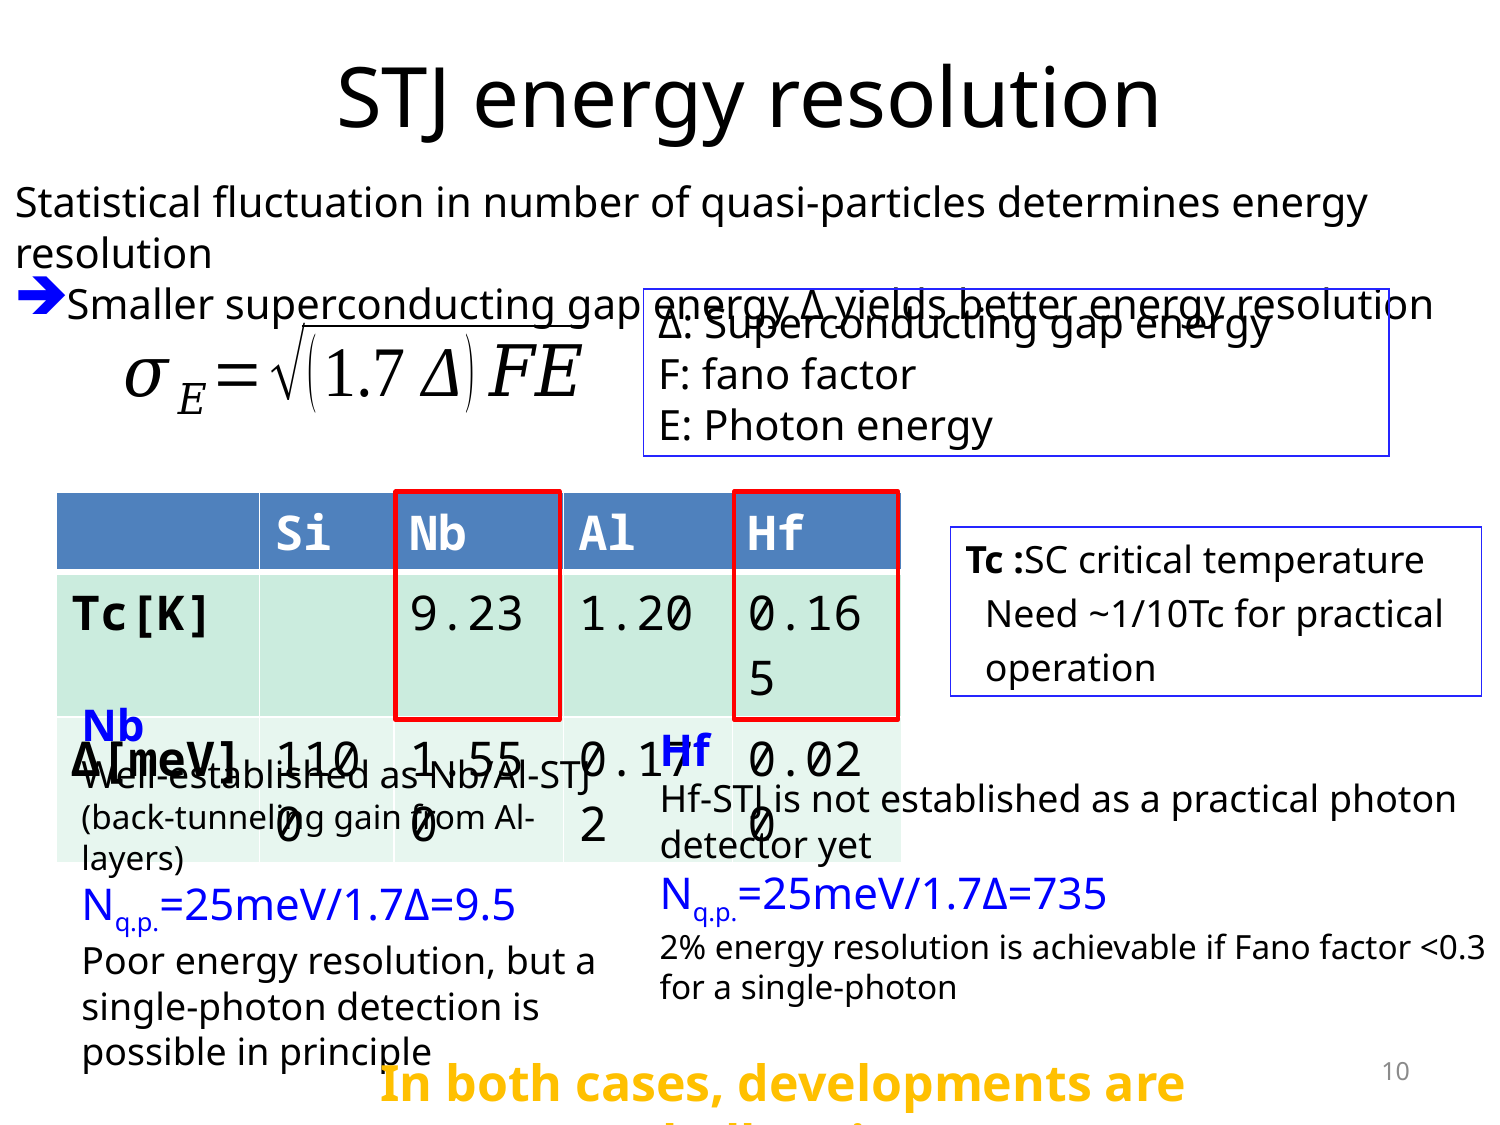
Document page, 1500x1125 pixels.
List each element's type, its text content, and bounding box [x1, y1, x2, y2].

text_box [734, 491, 899, 720]
text_box Hf Hf-STJ is not established as a practical photon detector yet Nq.p.=25meV/1.7Δ=735 2% energy resolution is achievable if Fano factor <0.3 for a single-photon [643, 719, 1500, 1009]
table_header Al [564, 493, 732, 569]
table_header [57, 493, 259, 569]
table_cell Δ[meV] [57, 718, 259, 862]
table_cell 1.20 [564, 575, 732, 716]
text_box Δ: Superconducting gap energy F: fano factor E: Photon energy [643, 289, 1390, 456]
text_box Statistical fluctuation in number of quasi-particles determines energy resolution Smaller superconducting gap energy Δ yields better energy resolution [0, 167, 1497, 291]
table_header Si [260, 493, 393, 569]
slide_number 10 [1074, 1042, 1425, 1103]
text_box [395, 491, 560, 720]
text_box STJ energy resolution [74, 35, 1425, 161]
table_cell Tc[K] [57, 575, 259, 716]
table_cell 0.172 [564, 718, 732, 862]
text_box In both cases, developments are challenging [230, 1044, 1337, 1125]
text_box Nb Well-established as Nb/Al-STJ (back-tunneling gain from Al-layers) Nq.p.=25meV/1.7Δ=9.5 Poor energy resolution, but a single-photon detection is possible in principle [58, 725, 621, 1045]
table_cell 1100 [260, 718, 393, 725]
table_cell 1.550 [395, 718, 563, 725]
table_cell [260, 575, 393, 716]
text_box Tc :SC critical temperature Need ~1/10Tc for practical operation [950, 527, 1482, 697]
